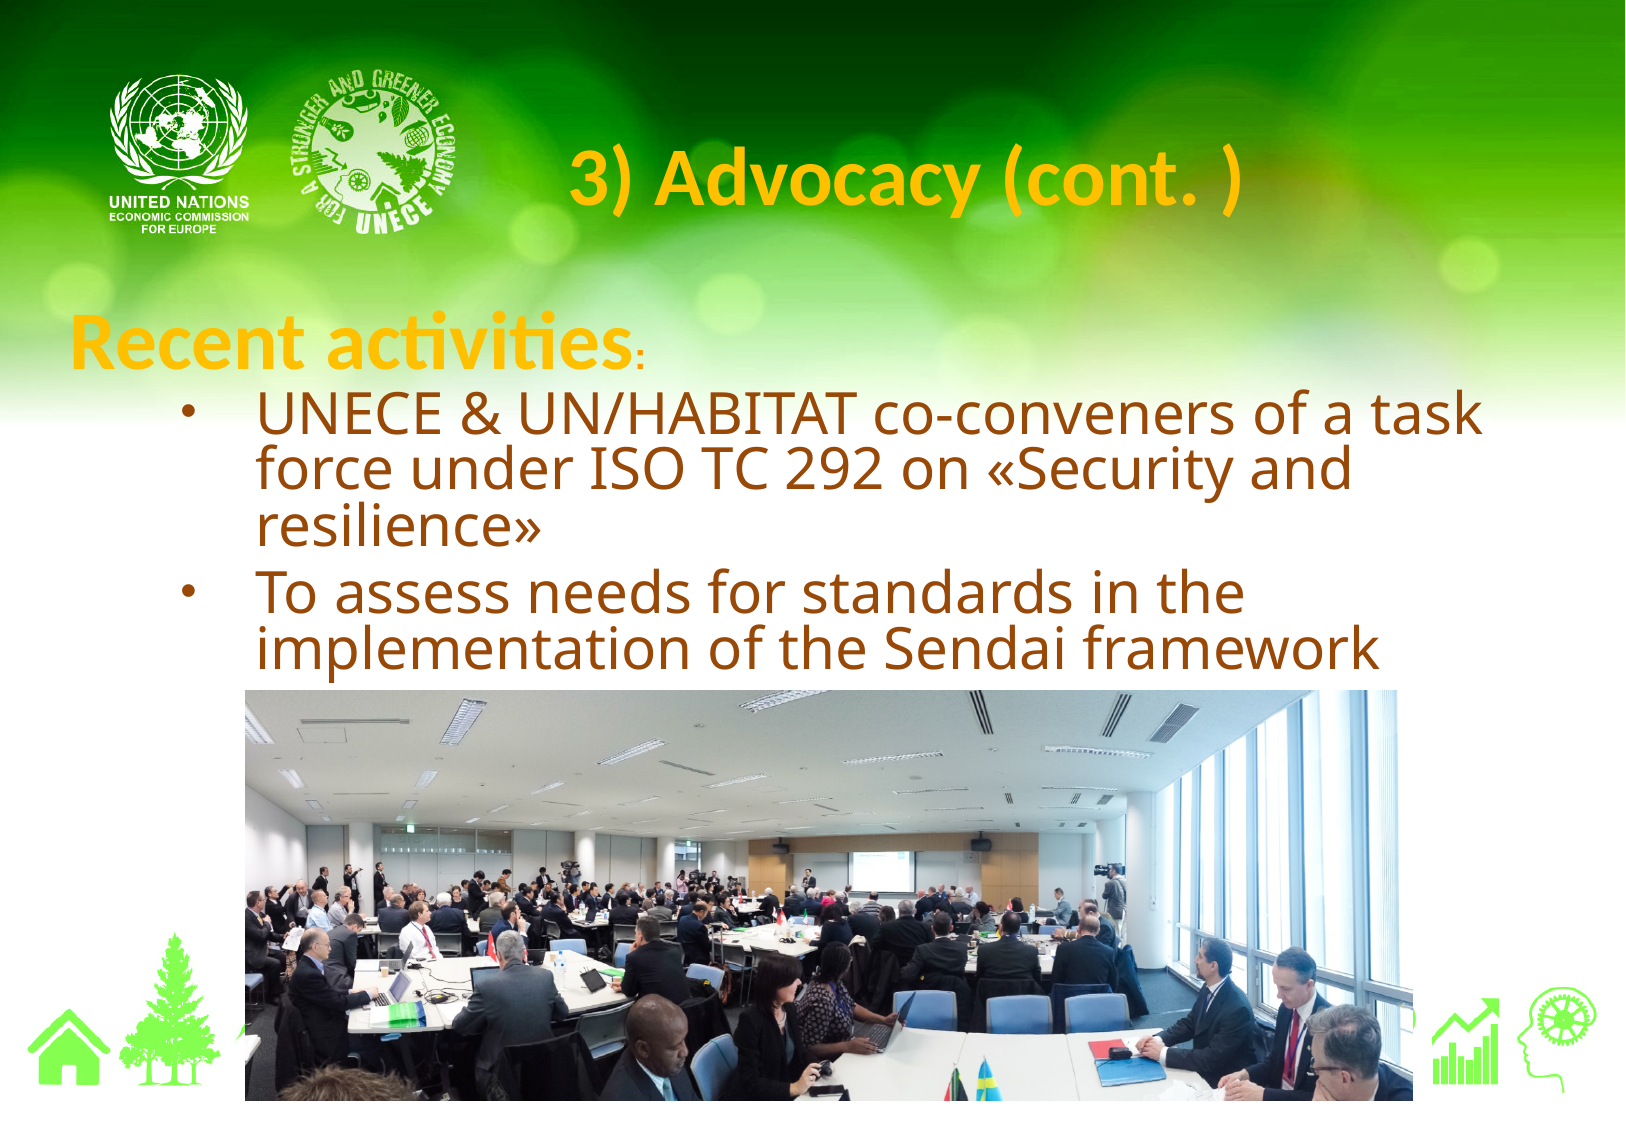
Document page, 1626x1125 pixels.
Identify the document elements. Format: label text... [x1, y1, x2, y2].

title 3) Advocacy (cont. ) [552, 90, 1519, 254]
text_box UNECE & UN/HABITAT co-conveners of a task force under ISO TC 292 on «Security and resilience» To assess needs for standards in the implementation of the Sendai framework [90, 381, 1568, 689]
picture [0, 0, 1626, 1125]
text_box Recent activities: [54, 278, 1582, 421]
